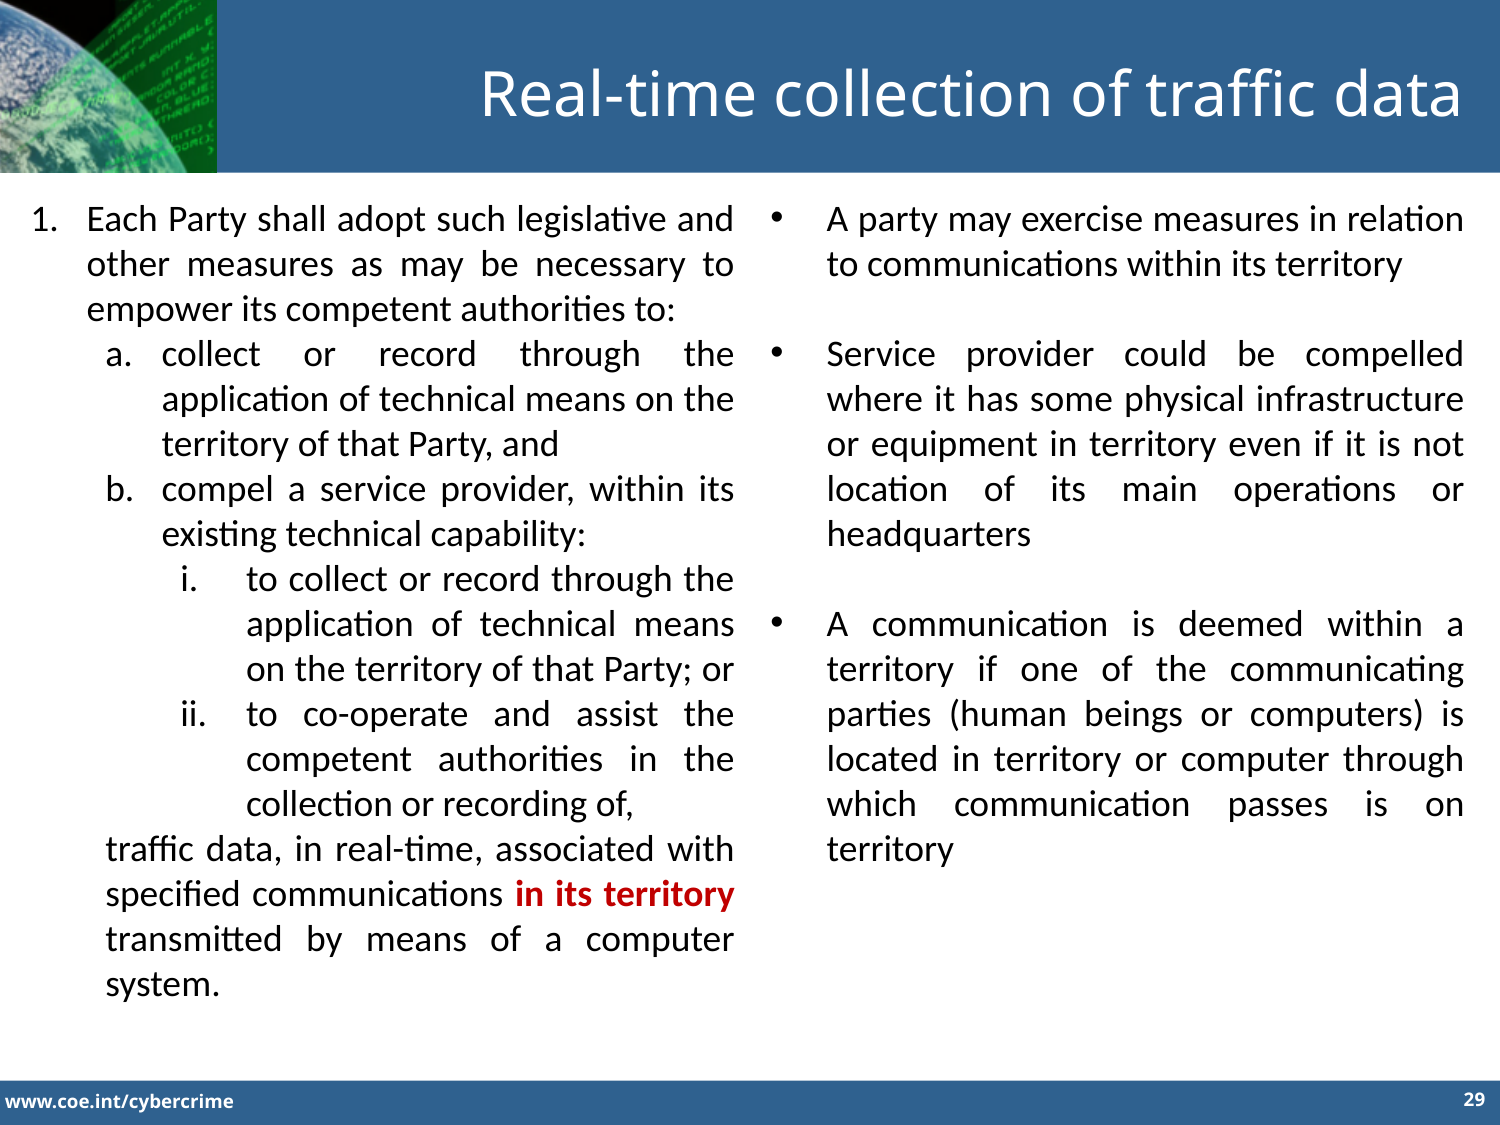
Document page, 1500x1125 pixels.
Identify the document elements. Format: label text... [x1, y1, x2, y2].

picture [0, 0, 217, 173]
text_box Each Party shall adopt such legislative and other measures as may be necessary to empower its competent authorities to: collect or record through the application of technical means on the territory of that Party, and compel a service provider, within its existing technical capability: to collect or record through the application of technical means on the territory of that Party; or to co-operate and assist the competent authorities in the collection or recording of, traffic data, in real-time, associated with specified communications in its territory transmitted by means of a computer system. [15, 186, 750, 1012]
text_box A party may exercise measures in relation to communications within its territory Service provider could be compelled where it has some physical infrastructure or equipment in territory even if it is not location of its main operations or headquarters A communication is deemed within a territory if one of the communicating parties (human beings or computers) is located in territory or computer through which communication passes is on territory [755, 186, 1480, 877]
text_box Real-time collection of traffic data [227, 46, 1480, 137]
